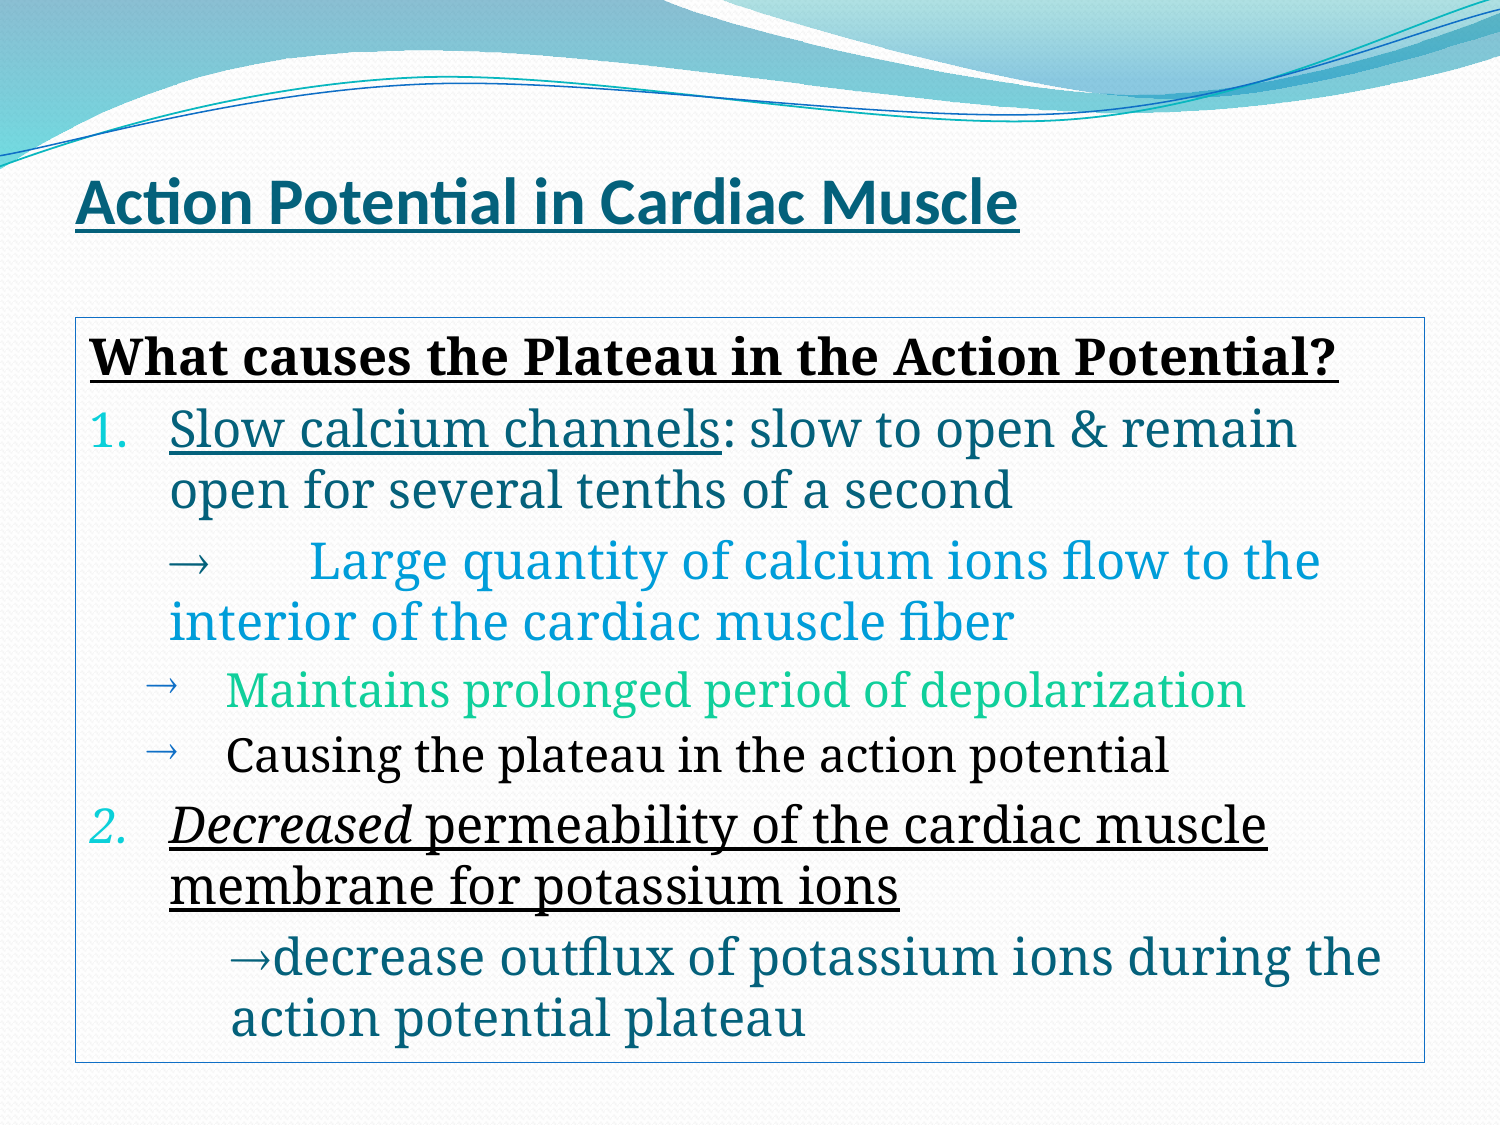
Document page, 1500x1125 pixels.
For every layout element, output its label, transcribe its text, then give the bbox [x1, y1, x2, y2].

title Action Potential in Cardiac Muscle [75, 50, 1425, 238]
list What causes the Plateau in the Action Potential? Slow calcium channels: slow to open & remain open for several tenths of a second  Large quantity of calcium ions flow to the interior of the cardiac muscle fiber Maintains prolonged period of depolarization Causing the plateau in the action potential Decreased permeability of the cardiac muscle membrane for potassium ions decrease outflux of potassium ions during the action potential plateau [75, 317, 1425, 1063]
